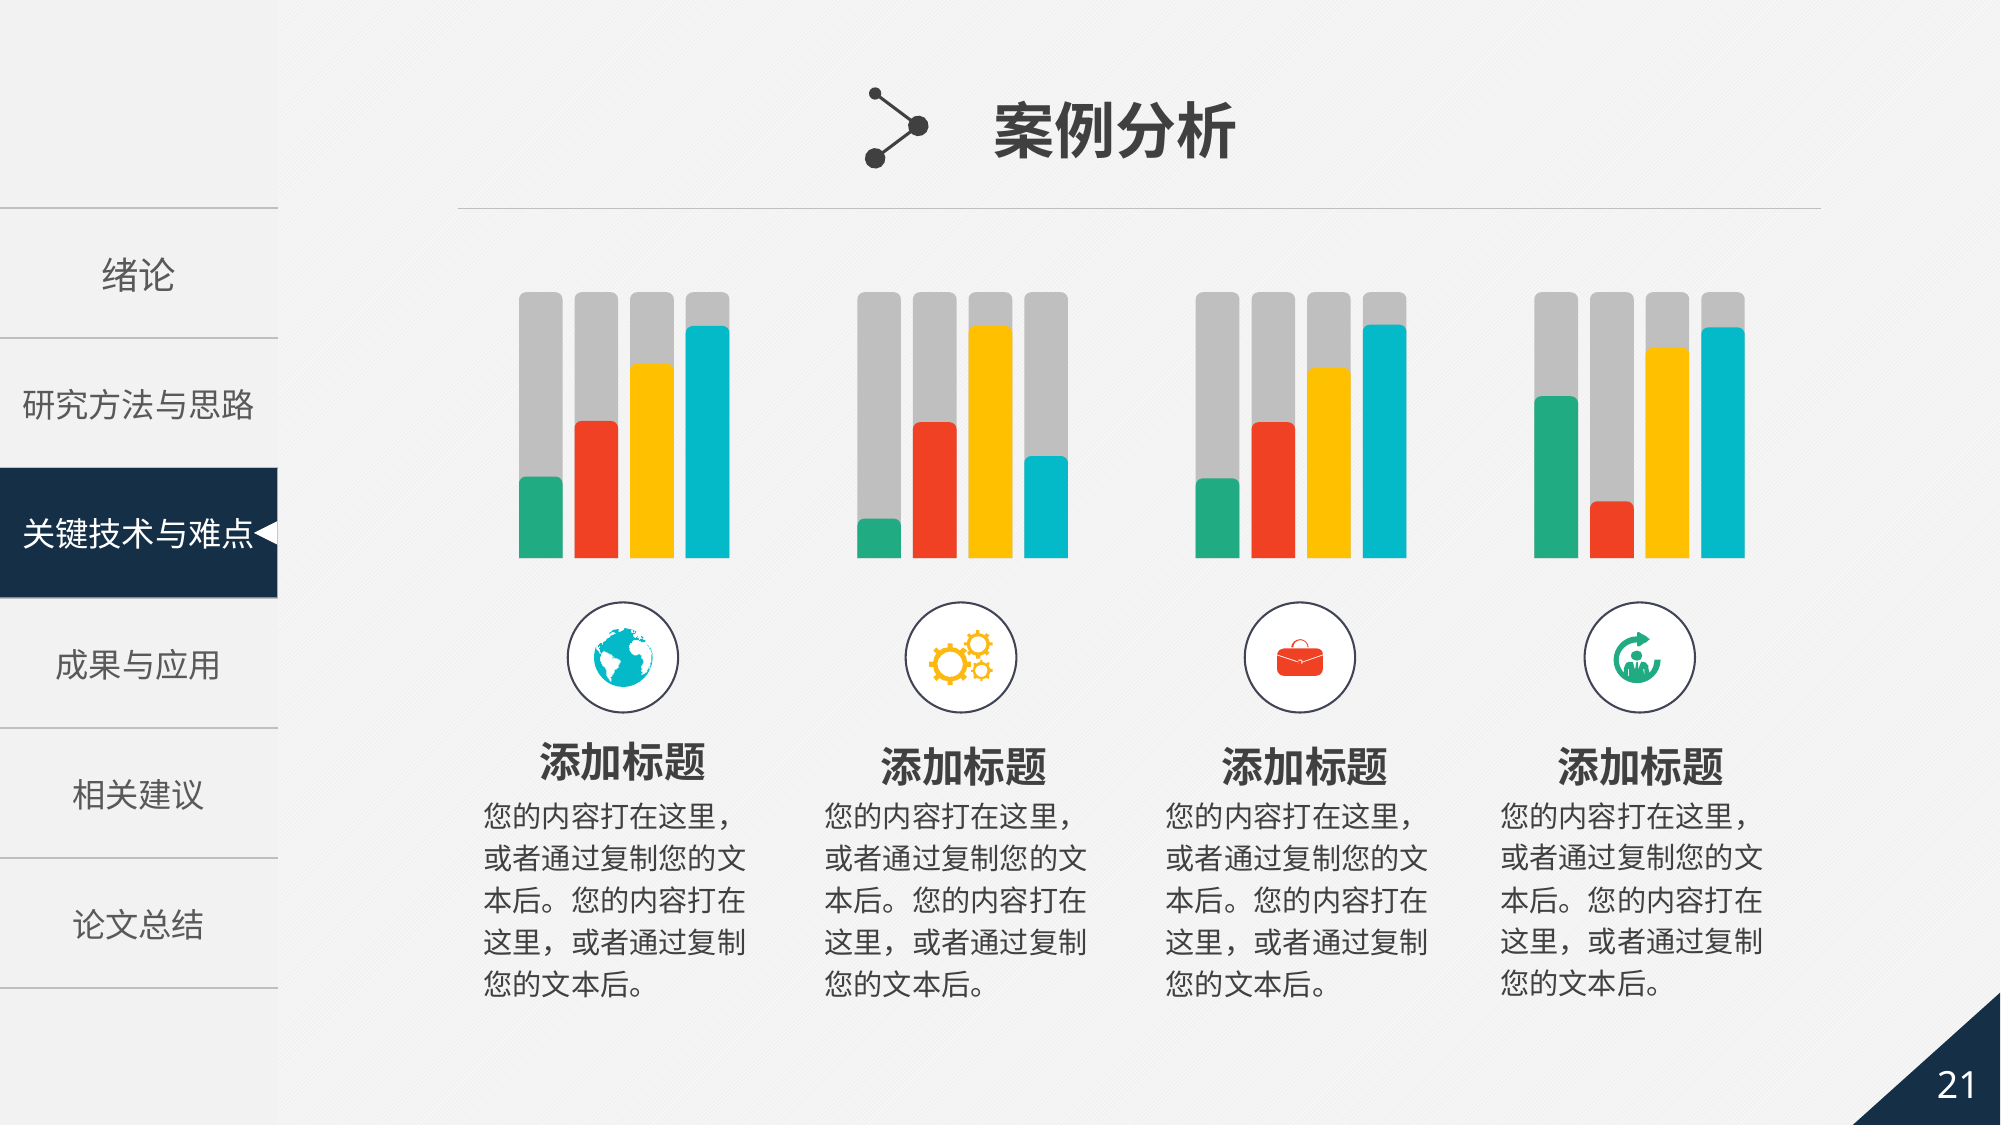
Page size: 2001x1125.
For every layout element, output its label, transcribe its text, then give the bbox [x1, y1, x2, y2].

text_box [968, 325, 1013, 559]
text_box [519, 476, 563, 559]
text_box [574, 292, 619, 427]
text_box 添加标题 [524, 728, 722, 793]
text_box [630, 363, 674, 559]
text_box [905, 602, 1017, 713]
text_box [1244, 602, 1356, 713]
text_box [1584, 602, 1696, 713]
text_box [1701, 292, 1745, 331]
text_box [567, 602, 679, 713]
text_box [1645, 292, 1690, 353]
text_box [1590, 501, 1634, 559]
text_box 添加标题 [1206, 733, 1404, 799]
text_box [1362, 292, 1407, 330]
text_box [1024, 456, 1068, 559]
text_box 添加标题 [1542, 733, 1740, 799]
text_box [1701, 327, 1745, 559]
text_box [630, 292, 674, 367]
text_box [1251, 422, 1296, 559]
text_box [594, 627, 653, 687]
text_box [1307, 292, 1351, 372]
text_box [685, 325, 730, 559]
text_box 您的内容打在这里，或者通过复制您的文本后。您的内容打在这里，或者通过复制您的文本后。 [1486, 784, 1796, 1008]
text_box 您的内容打在这里，或者通过复制您的文本后。您的内容打在这里，或者通过复制您的文本后。 [468, 784, 778, 1009]
text_box [1195, 292, 1240, 484]
text_box [968, 292, 1013, 331]
text_box 您的内容打在这里，或者通过复制您的文本后。您的内容打在这里，或者通过复制您的文本后。 [809, 784, 1119, 1009]
text_box [1590, 292, 1634, 505]
text_box [1251, 292, 1296, 429]
text_box [1195, 478, 1240, 559]
text_box [1024, 292, 1068, 460]
text_box [1613, 631, 1661, 684]
text_box [1277, 639, 1323, 676]
text_box [857, 518, 901, 559]
text_box [912, 422, 957, 559]
text_box [912, 292, 957, 428]
text_box [685, 292, 730, 331]
text_box 案例分析 [979, 84, 1254, 173]
text_box [1307, 367, 1351, 559]
text_box [574, 420, 619, 559]
text_box 您的内容打在这里，或者通过复制您的文本后。您的内容打在这里，或者通过复制您的文本后。 [1150, 784, 1460, 1009]
text_box [1534, 396, 1579, 559]
text_box [1362, 324, 1407, 559]
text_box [875, 93, 919, 159]
text_box [519, 292, 563, 481]
text_box [929, 630, 993, 686]
text_box [1645, 347, 1690, 559]
text_box [1534, 292, 1579, 403]
text_box 添加标题 [865, 733, 1063, 799]
text_box [857, 292, 901, 522]
